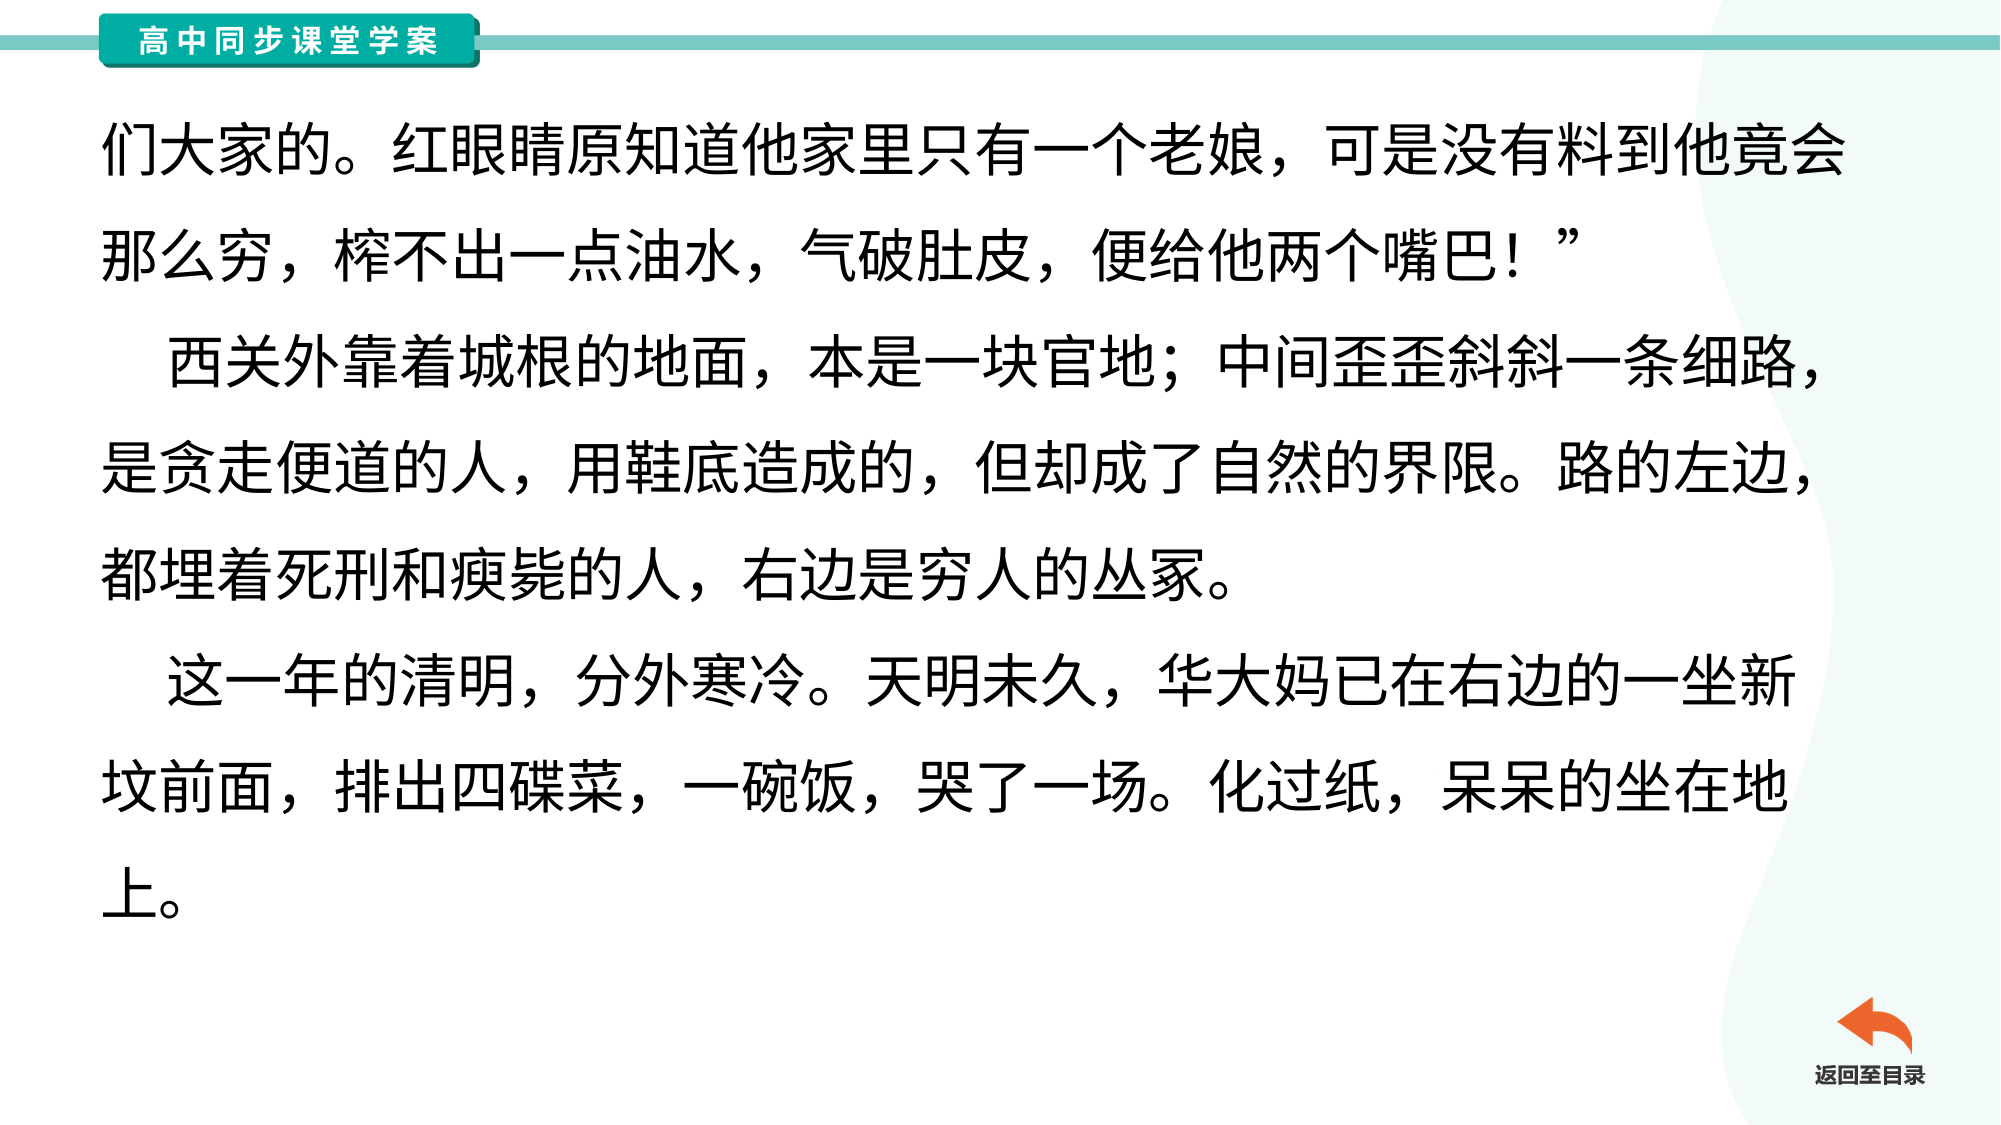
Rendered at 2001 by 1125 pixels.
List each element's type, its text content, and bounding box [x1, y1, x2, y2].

text_box 们大家的。红眼睛原知道他家里只有一个老娘，可是没有料到他竟会 那么穷，榨不出一点油水，气破肚皮，便给他两个嘴巴！” 西关外靠着城根的地面，本是一块官地；中间歪歪斜斜一条细路， 是贪走便道的人，用鞋底造成的，但却成了自然的界限。路的左边， 都埋着死刑和瘐毙的人，右边是穷人的丛冢。 这一年的清明，分外寒冷。天明未久，华大妈已在右边的一坐新 坟前面，排出四碟菜，一碗饭，哭了一场。化过纸，呆呆的坐在地 上。 [100, 76, 1899, 927]
picture [0, 0, 2000, 1125]
